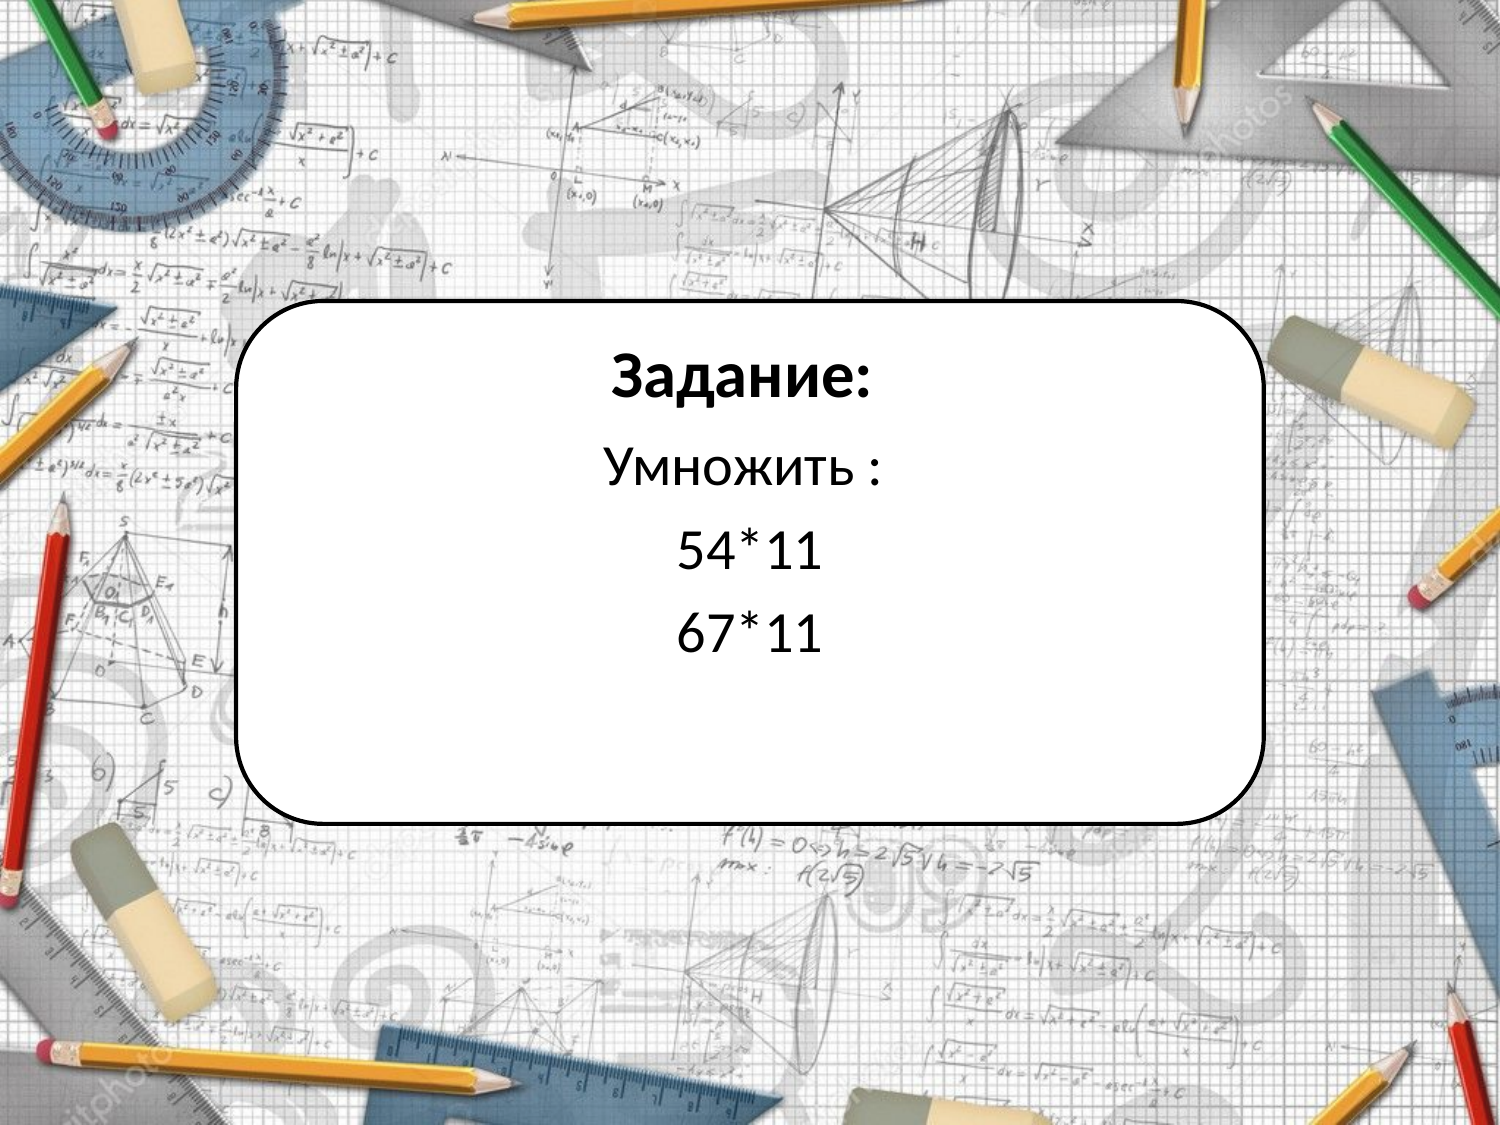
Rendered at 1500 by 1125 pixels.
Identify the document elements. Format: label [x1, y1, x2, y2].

text_box [235, 300, 1264, 825]
picture [0, 0, 1500, 1125]
